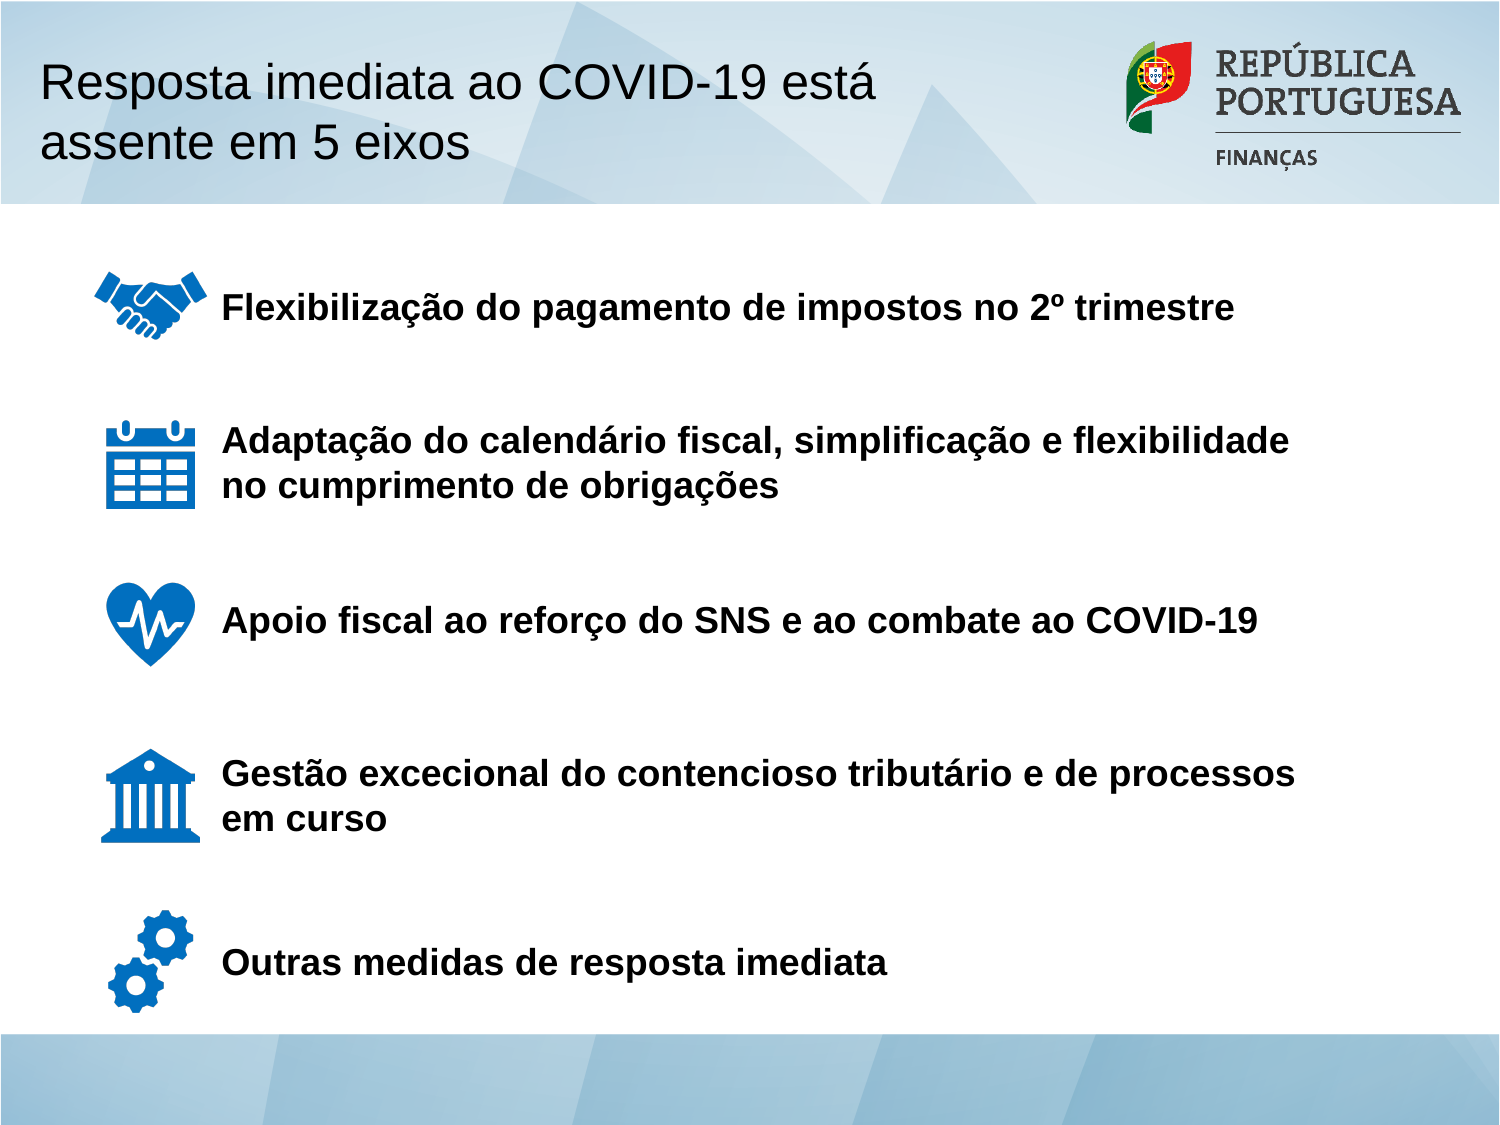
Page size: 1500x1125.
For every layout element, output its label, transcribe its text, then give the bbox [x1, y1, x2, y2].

text_box Apoio fiscal ao reforço do SNS e ao combate ao COVID-19 [217, 588, 1282, 649]
text_box Adaptação do calendário fiscal, simplificação e flexibilidade no cumprimento de obrigações [216, 408, 1317, 514]
text_box Flexibilização do pagamento de impostos no 2º trimestre [217, 275, 1412, 335]
text_box Gestão excecional do contencioso tributário e de processos em curso [218, 741, 1317, 847]
text_box Resposta imediata ao COVID-19 está assente em 5 eixos [25, 42, 1058, 178]
text_box Outras medidas de resposta imediata [217, 930, 1412, 991]
picture [0, 0, 1500, 1125]
